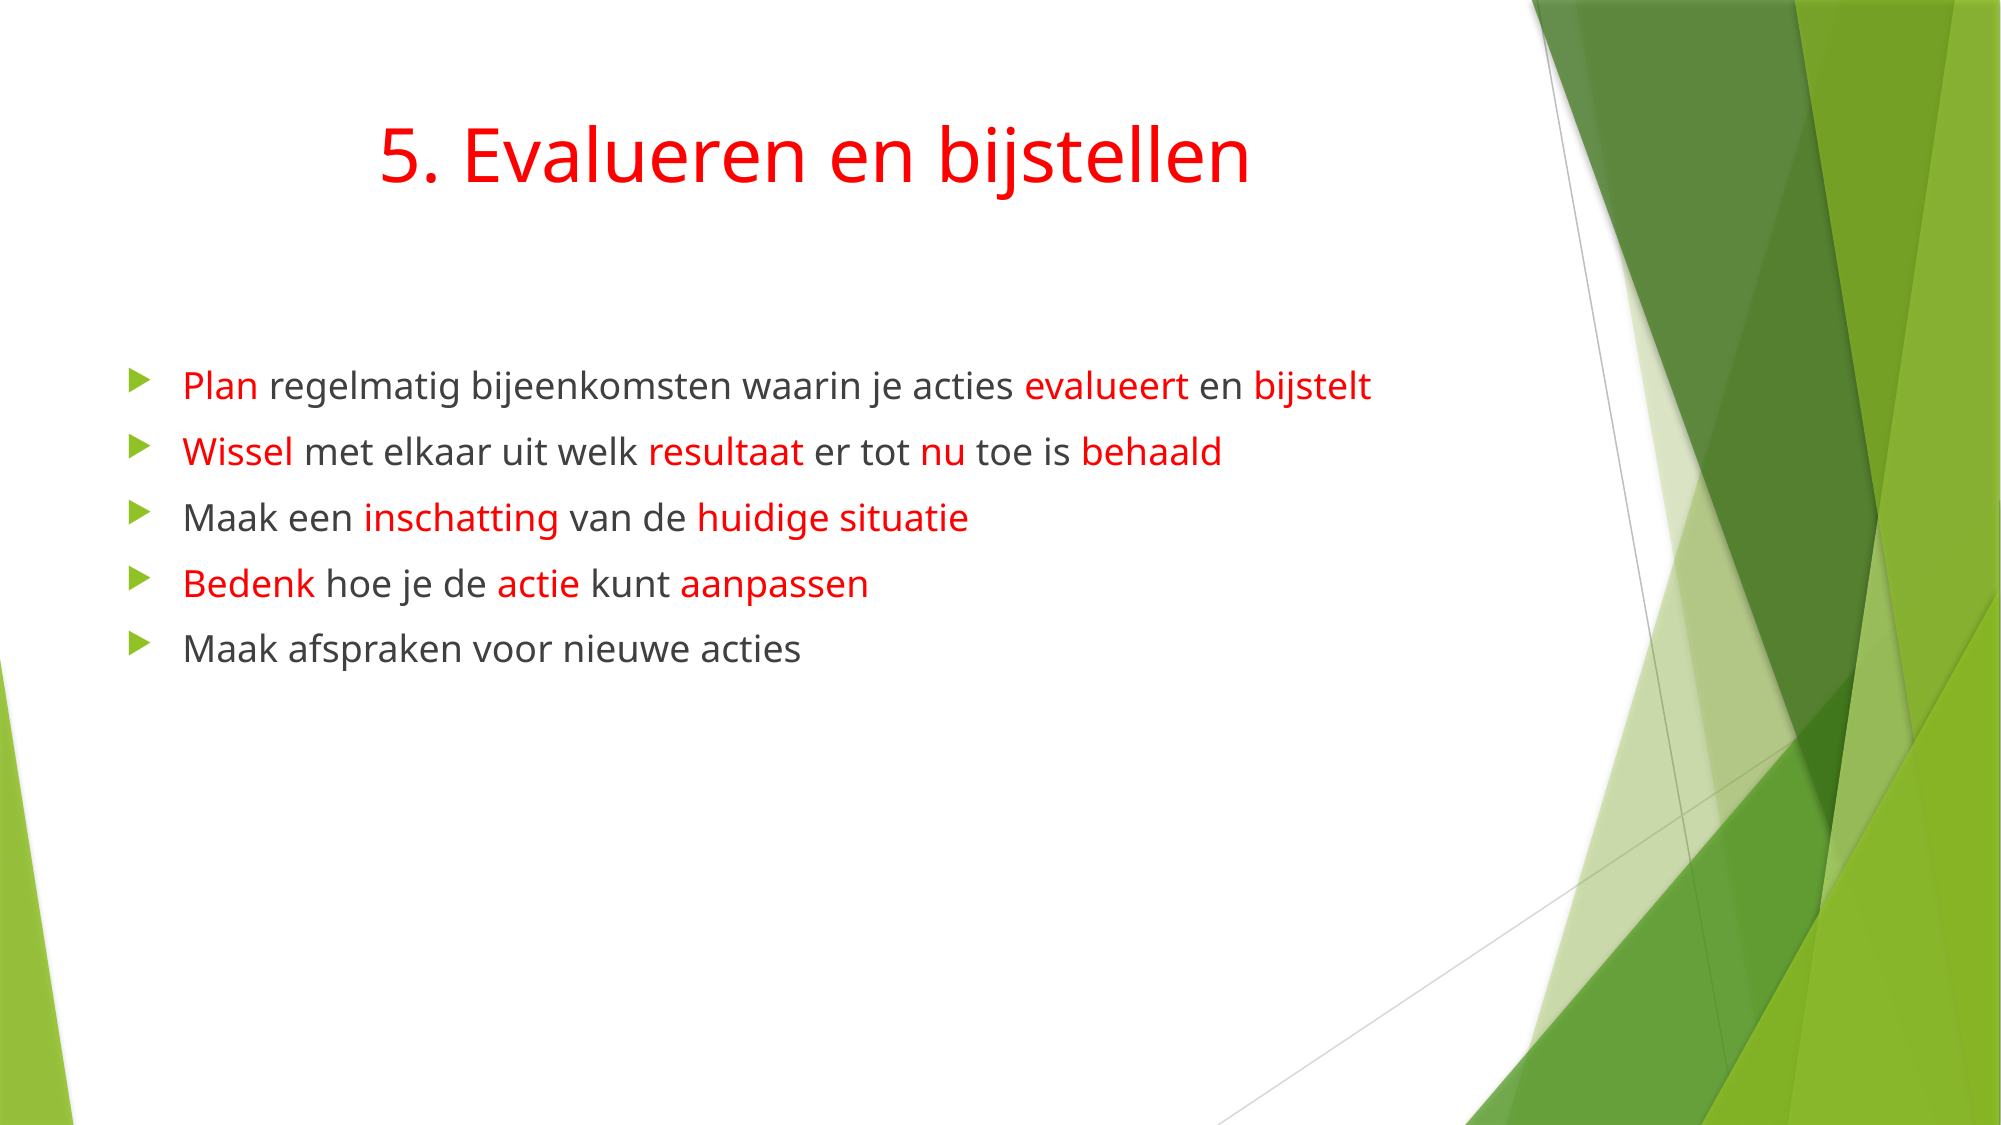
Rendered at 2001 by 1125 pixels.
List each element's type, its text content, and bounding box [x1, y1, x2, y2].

title 5. Evalueren en bijstellen [111, 99, 1522, 317]
list Plan regelmatig bijeenkomsten waarin je acties evalueert en bijstelt Wissel met elkaar uit welk resultaat er tot nu toe is behaald Maak een inschatting van de huidige situatie Bedenk hoe je de actie kunt aanpassen Maak afspraken voor nieuwe acties [111, 354, 1522, 992]
